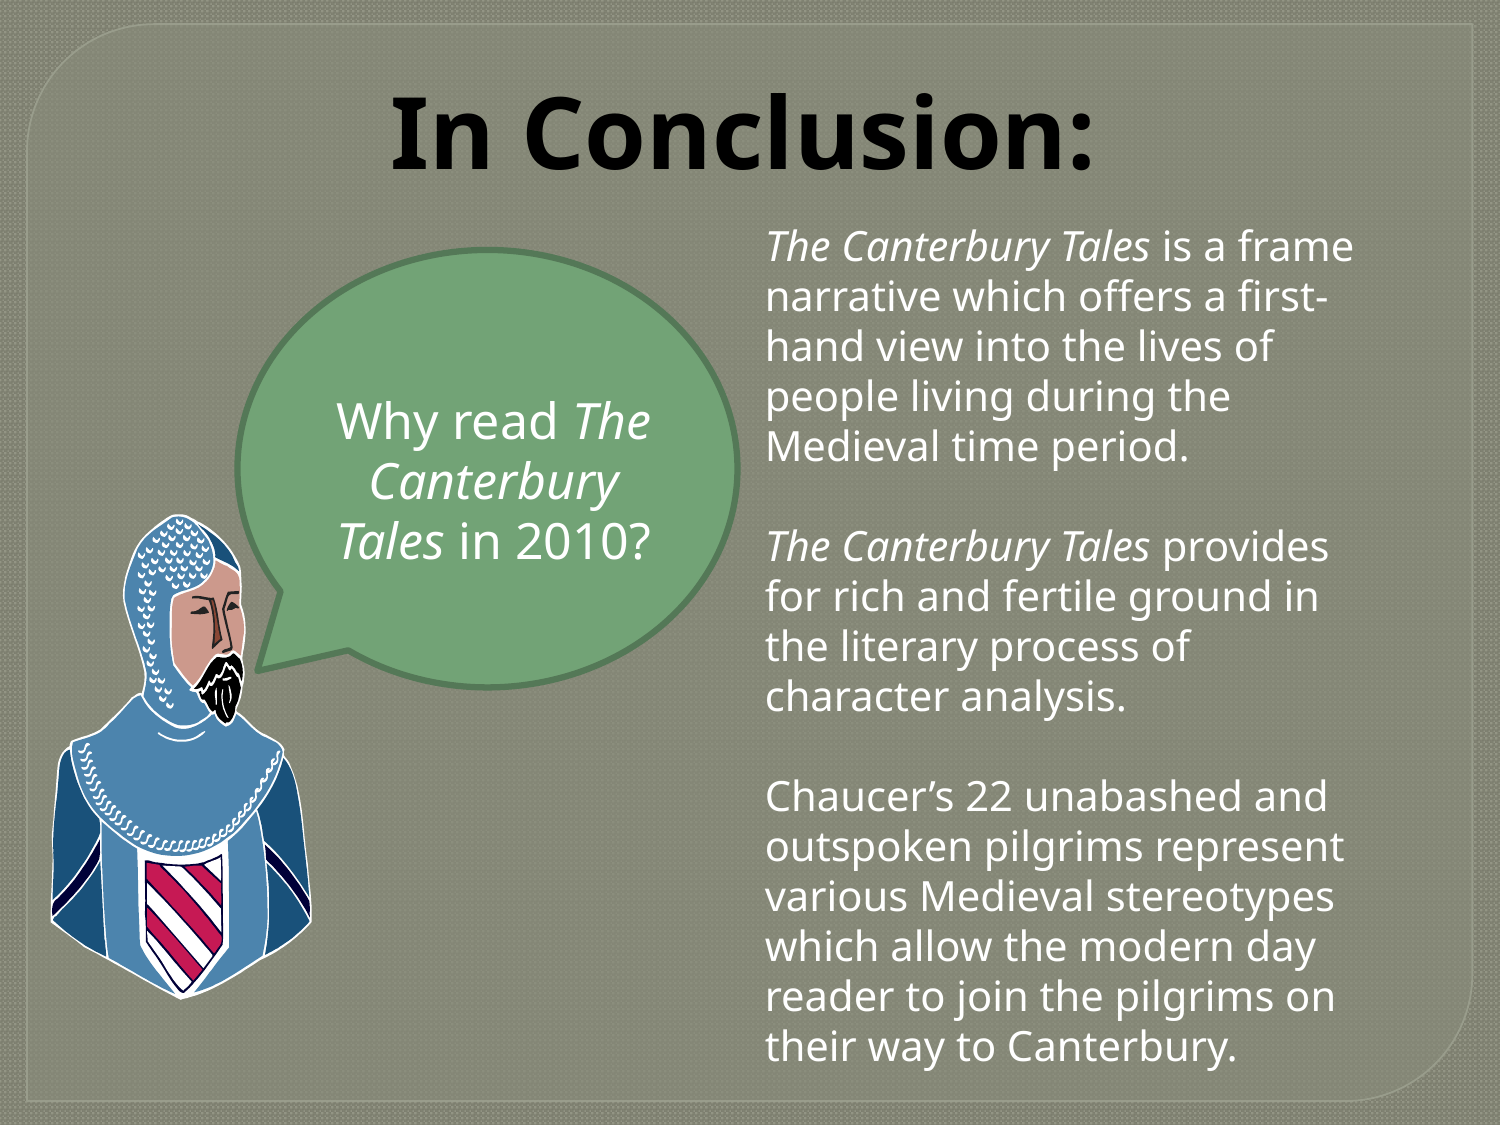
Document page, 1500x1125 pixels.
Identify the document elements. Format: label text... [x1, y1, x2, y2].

text_box The Canterbury Tales is a frame narrative which offers a first-hand view into the lives of people living during the Medieval time period. The Canterbury Tales provides for rich and fertile ground in the literary process of character analysis. Chaucer’s 22 unabashed and outspoken pilgrims represent various Medieval stereotypes which allow the modern day reader to join the pilgrims on their way to Canterbury. [750, 212, 1375, 1078]
text_box In Conclusion: [87, 62, 1400, 198]
picture [49, 512, 313, 1001]
text_box [234, 246, 741, 691]
text_box Why read The Canterbury Tales in 2010? [299, 337, 688, 578]
